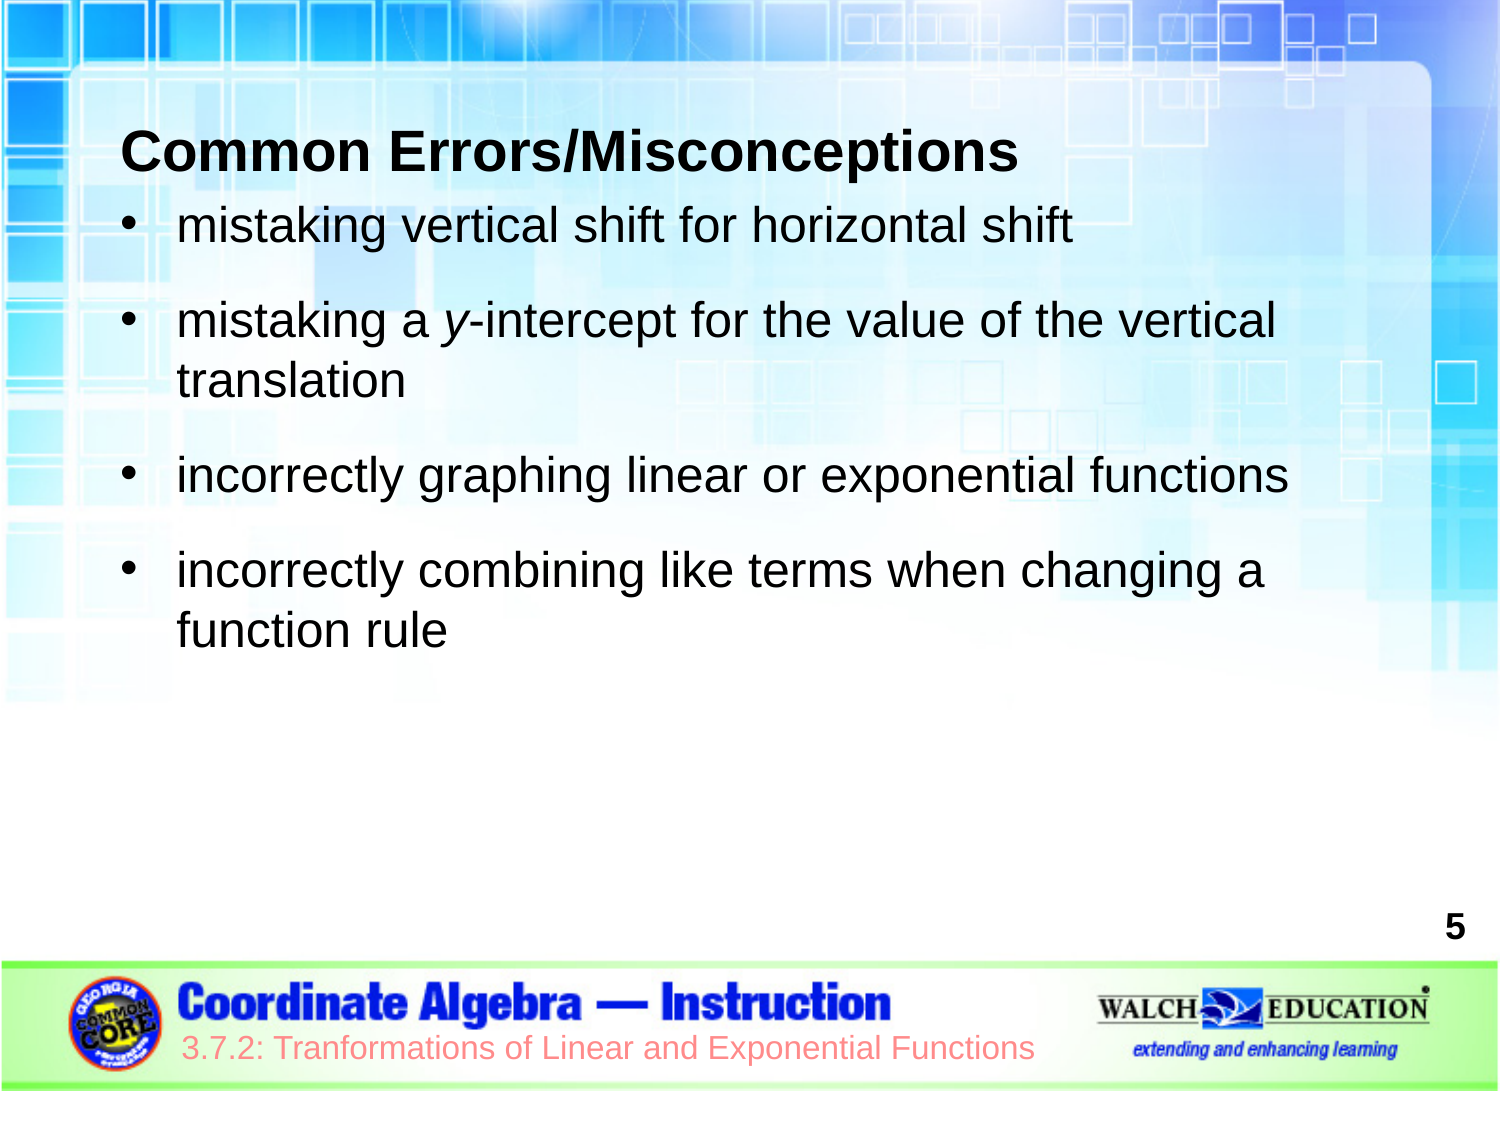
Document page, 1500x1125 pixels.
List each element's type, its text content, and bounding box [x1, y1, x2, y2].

slide_number 5 [1361, 901, 1481, 949]
subtitle Common Errors/Misconceptions mistaking vertical shift for horizontal shift mistaking a y-intercept for the value of the vertical translation incorrectly graphing linear or exponential functions incorrectly combining like terms when changing a function rule [105, 105, 1394, 925]
footer 3.7.2: Tranformations of Linear and Exponential Functions [166, 1024, 1080, 1069]
picture [1, 0, 1500, 1091]
